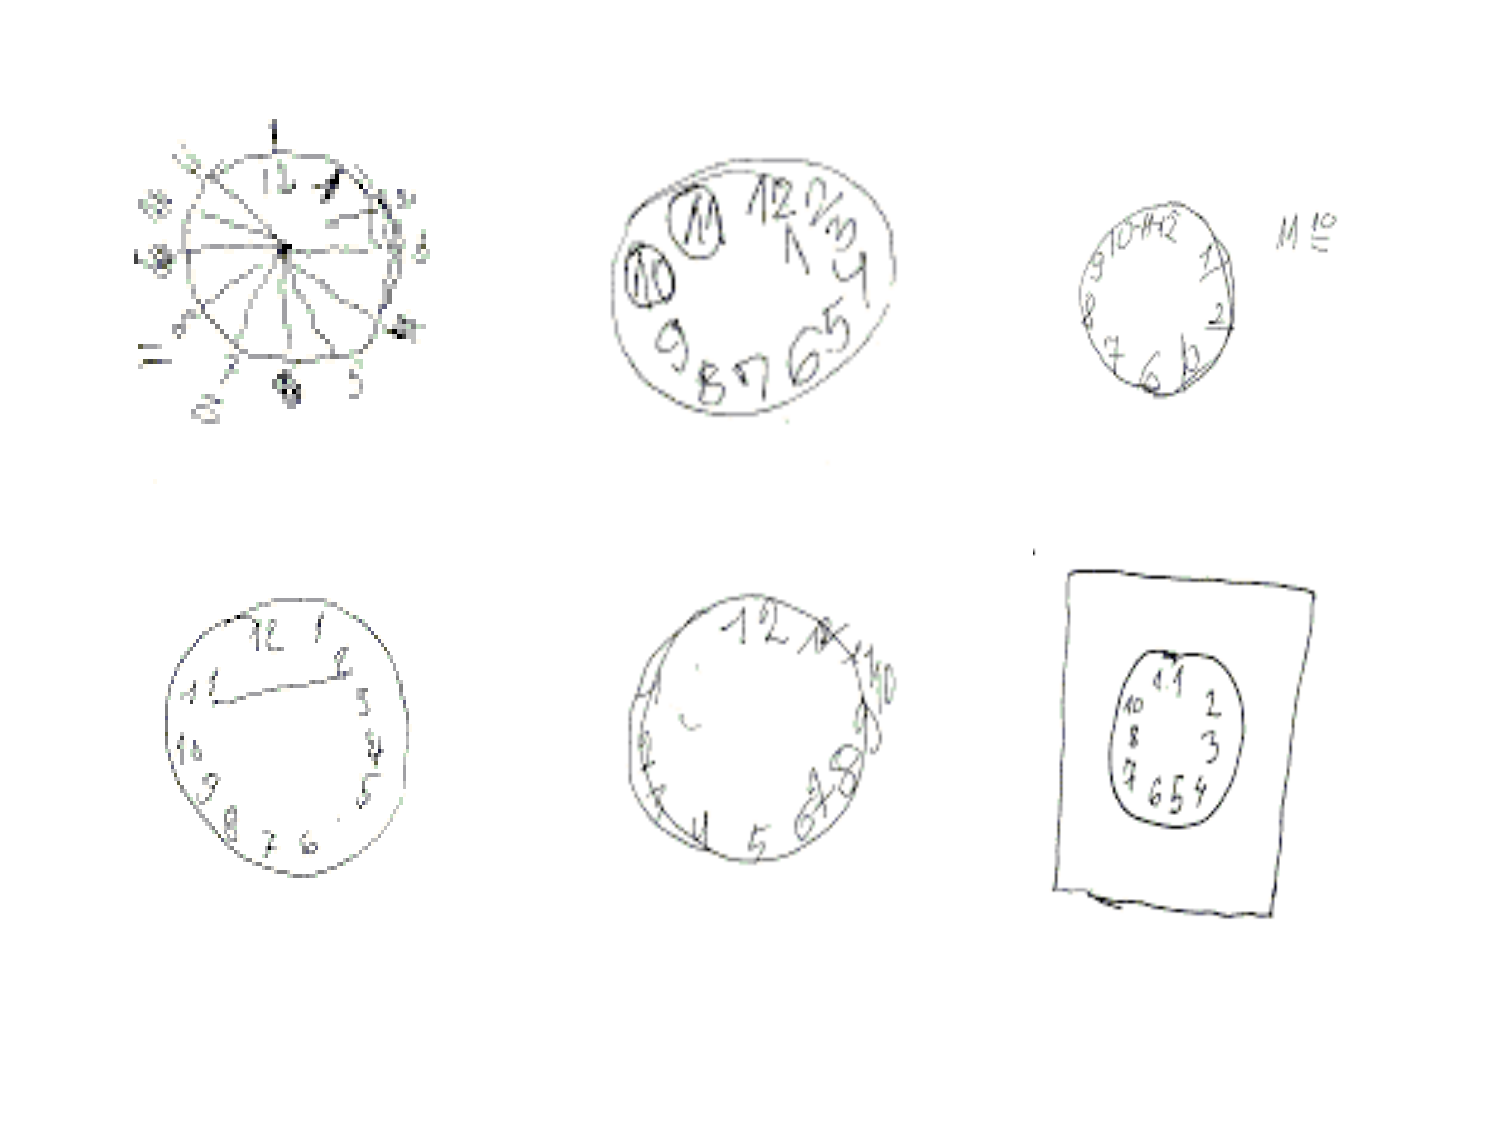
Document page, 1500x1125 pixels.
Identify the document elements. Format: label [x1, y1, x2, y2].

picture [1033, 106, 1349, 487]
picture [134, 538, 450, 953]
picture [589, 104, 941, 481]
picture [1033, 544, 1343, 937]
picture [589, 538, 936, 947]
picture [134, 104, 450, 489]
